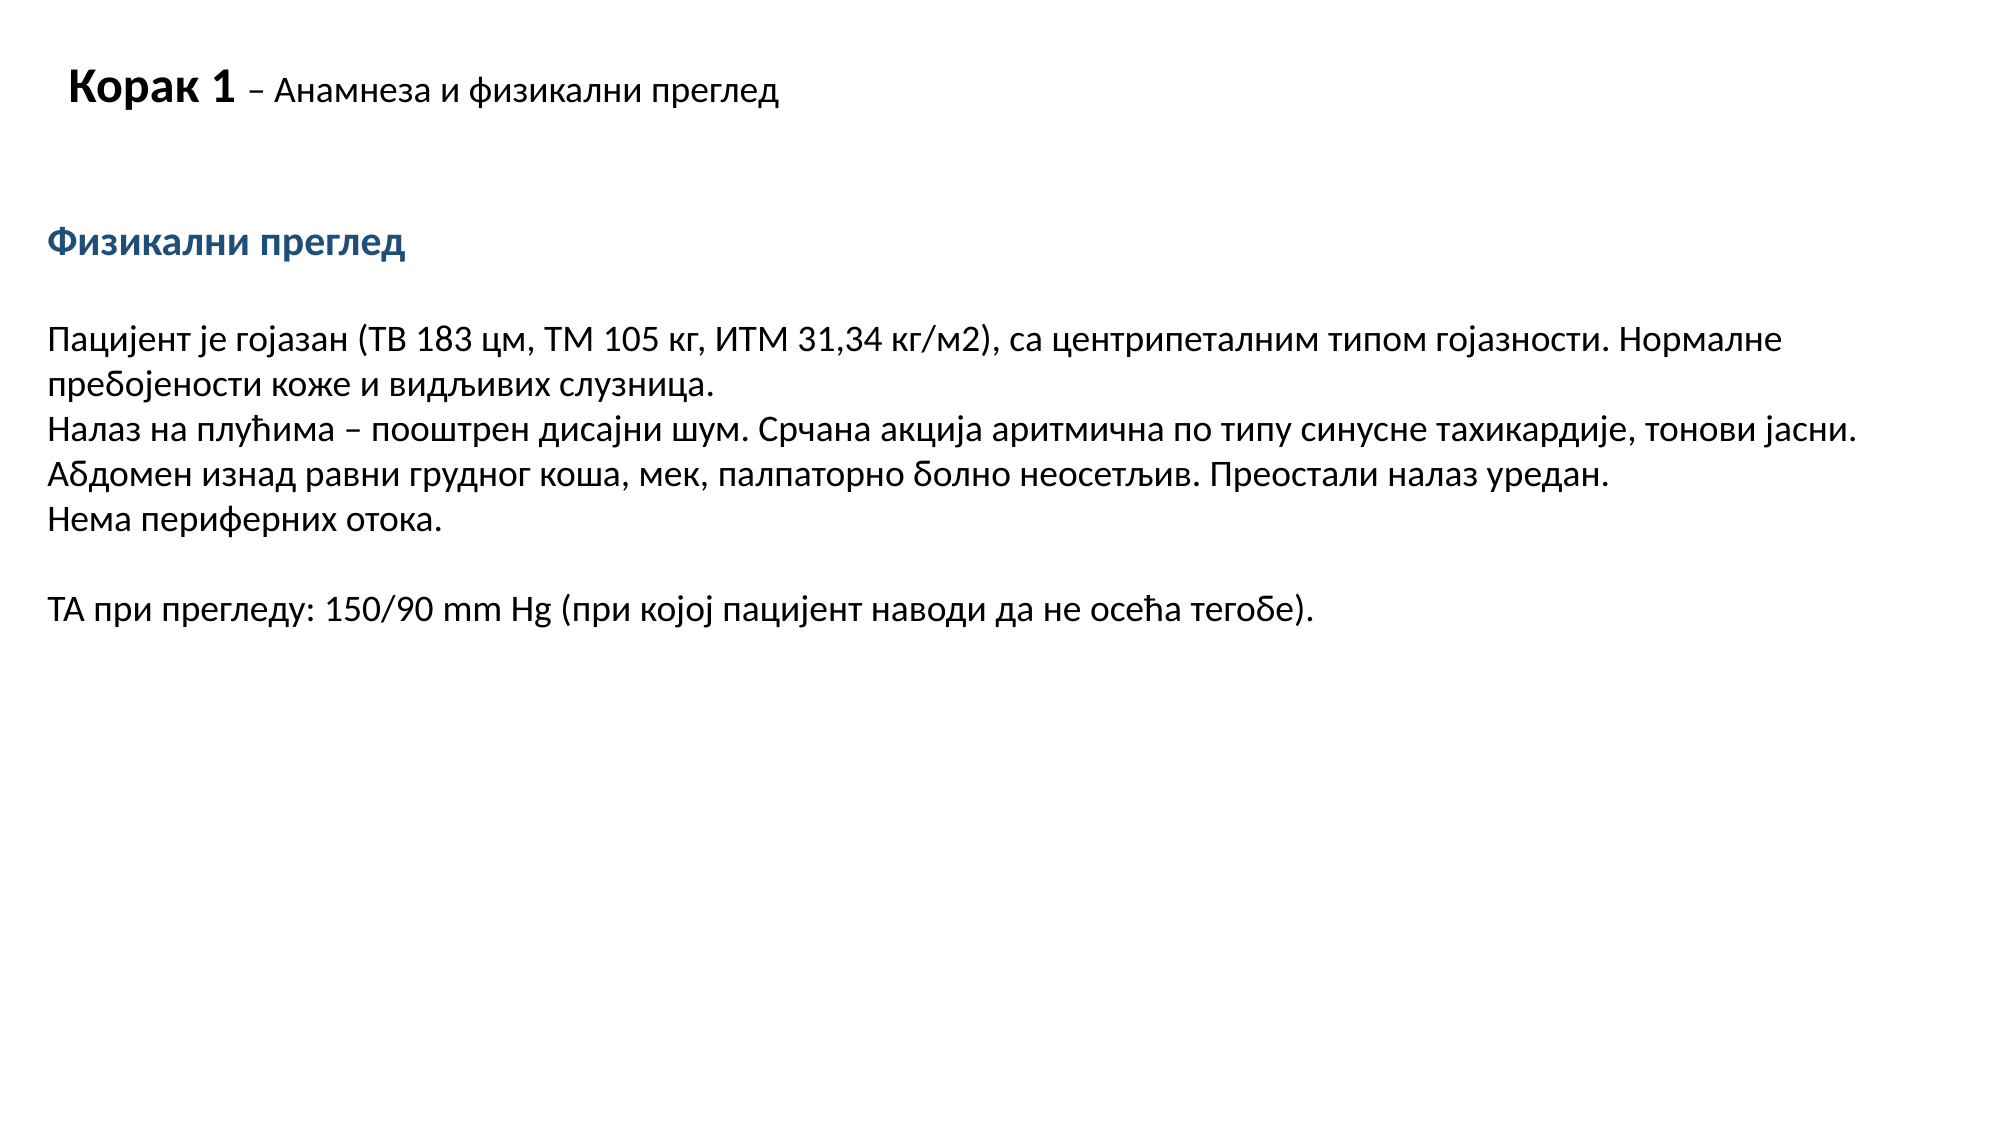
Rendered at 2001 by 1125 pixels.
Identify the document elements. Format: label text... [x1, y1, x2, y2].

text_box Корак 1 – Анамнеза и физикални преглед [53, 45, 795, 121]
text_box Физикални преглед Пацијент је гојазан (ТВ 183 цм, ТМ 105 кг, ИТМ 31,34 кг/м2), са центрипеталним типом гојазности. Нормалне пребојености коже и видљивих слузница. Налаз на плућима – пооштрен дисајни шум. Срчана акција аритмична по типу синусне тахикардије, тонови јасни. Абдомен изнад равни грудног коша, мек, палпаторно болно неосетљив. Преостали налаз уредан. Нема периферних отока. ТА при прегледу: 150/90 mm Hg (при којој пацијент наводи да не осећа тегобе). [32, 206, 1905, 727]
